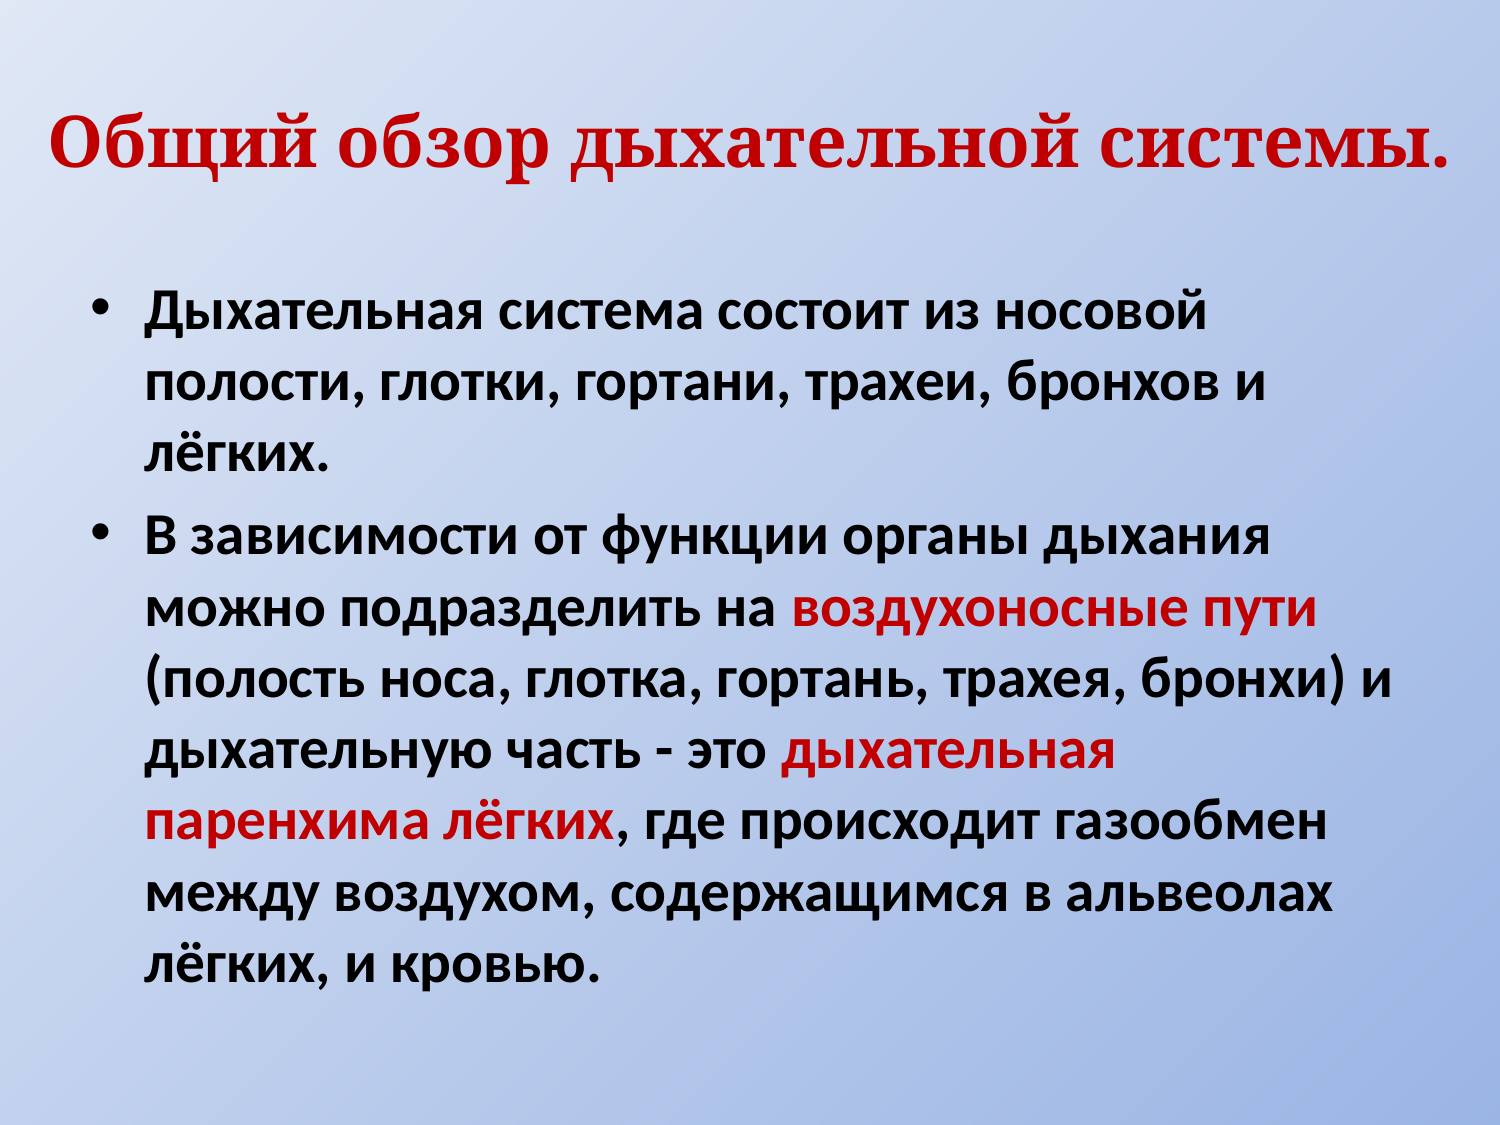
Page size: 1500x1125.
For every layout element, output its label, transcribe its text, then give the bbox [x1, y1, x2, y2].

list Дыхательная система состоит из носовой полости, глотки, гортани, трахеи, бронхов и лёгких. В зависимости от функции органы дыхания можно подразделить на воздухоносные пути (полость носа, глотка, гортань, трахея, бронхи) и дыхательную часть - это дыхательная паренхима лёгких, где происходит газообмен между воздухом, содержащимся в альвеолах лёгких, и кровью. [75, 262, 1425, 1005]
title Общий обзор дыхательной системы. [29, 45, 1471, 233]
